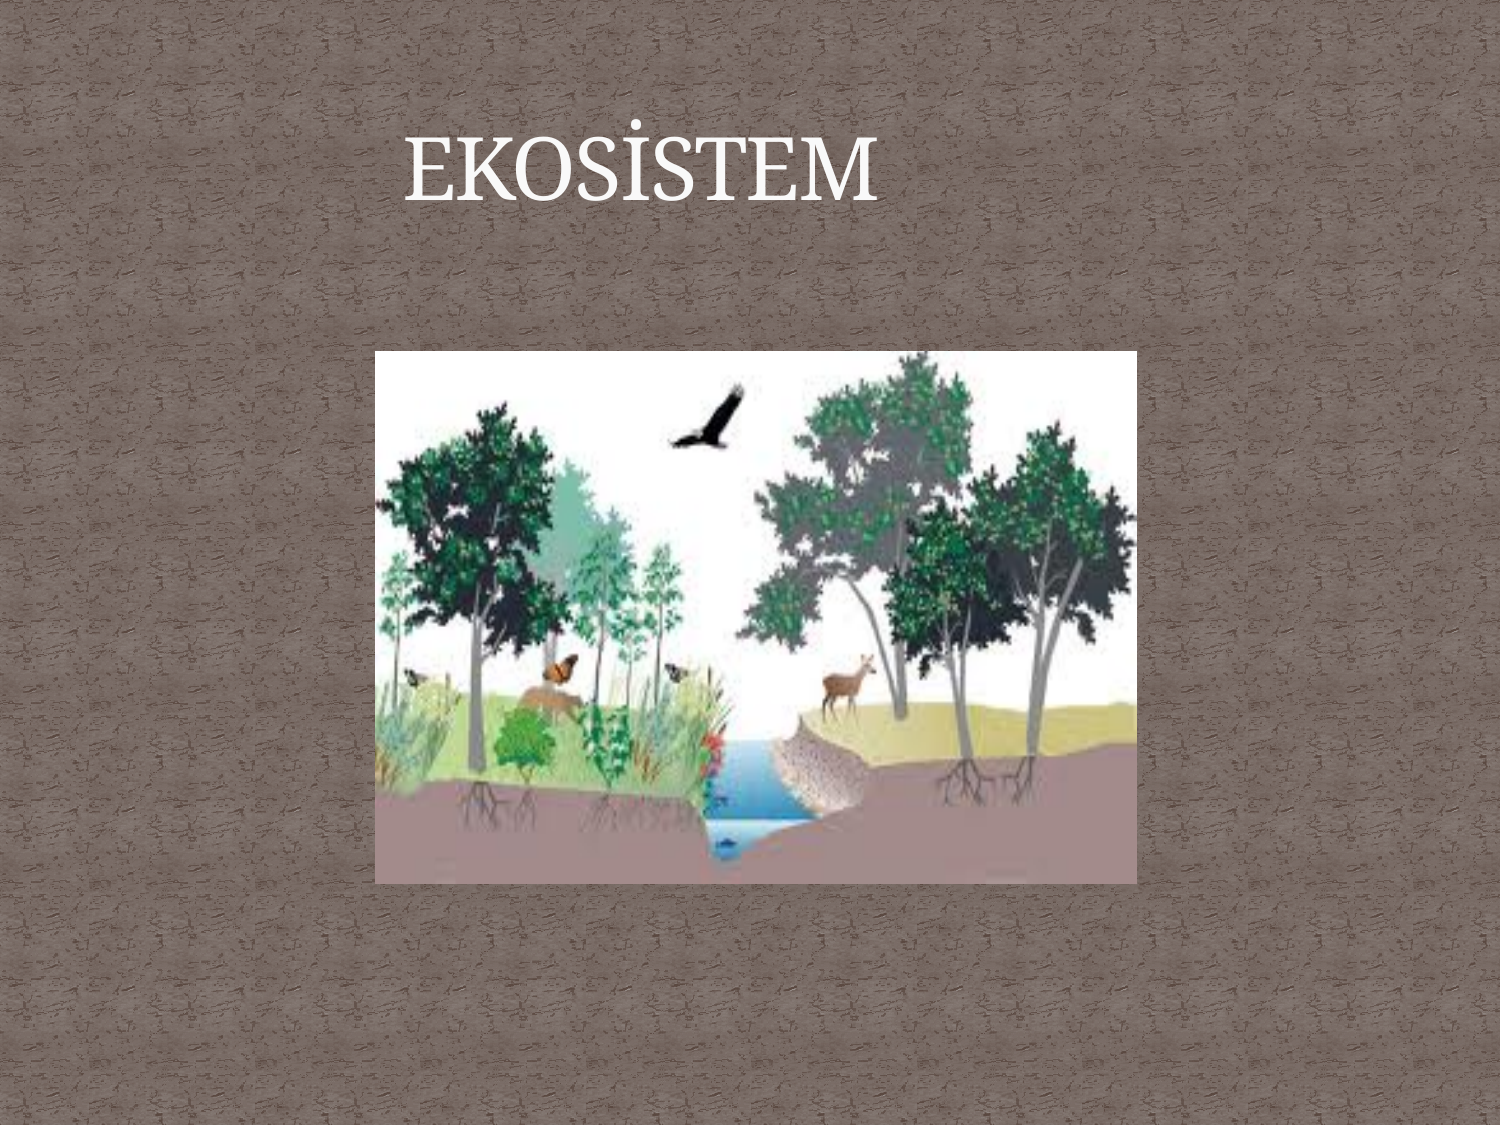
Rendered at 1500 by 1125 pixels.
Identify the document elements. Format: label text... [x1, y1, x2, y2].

title EKOSİSTEM [74, 24, 1425, 225]
picture [375, 351, 1137, 884]
